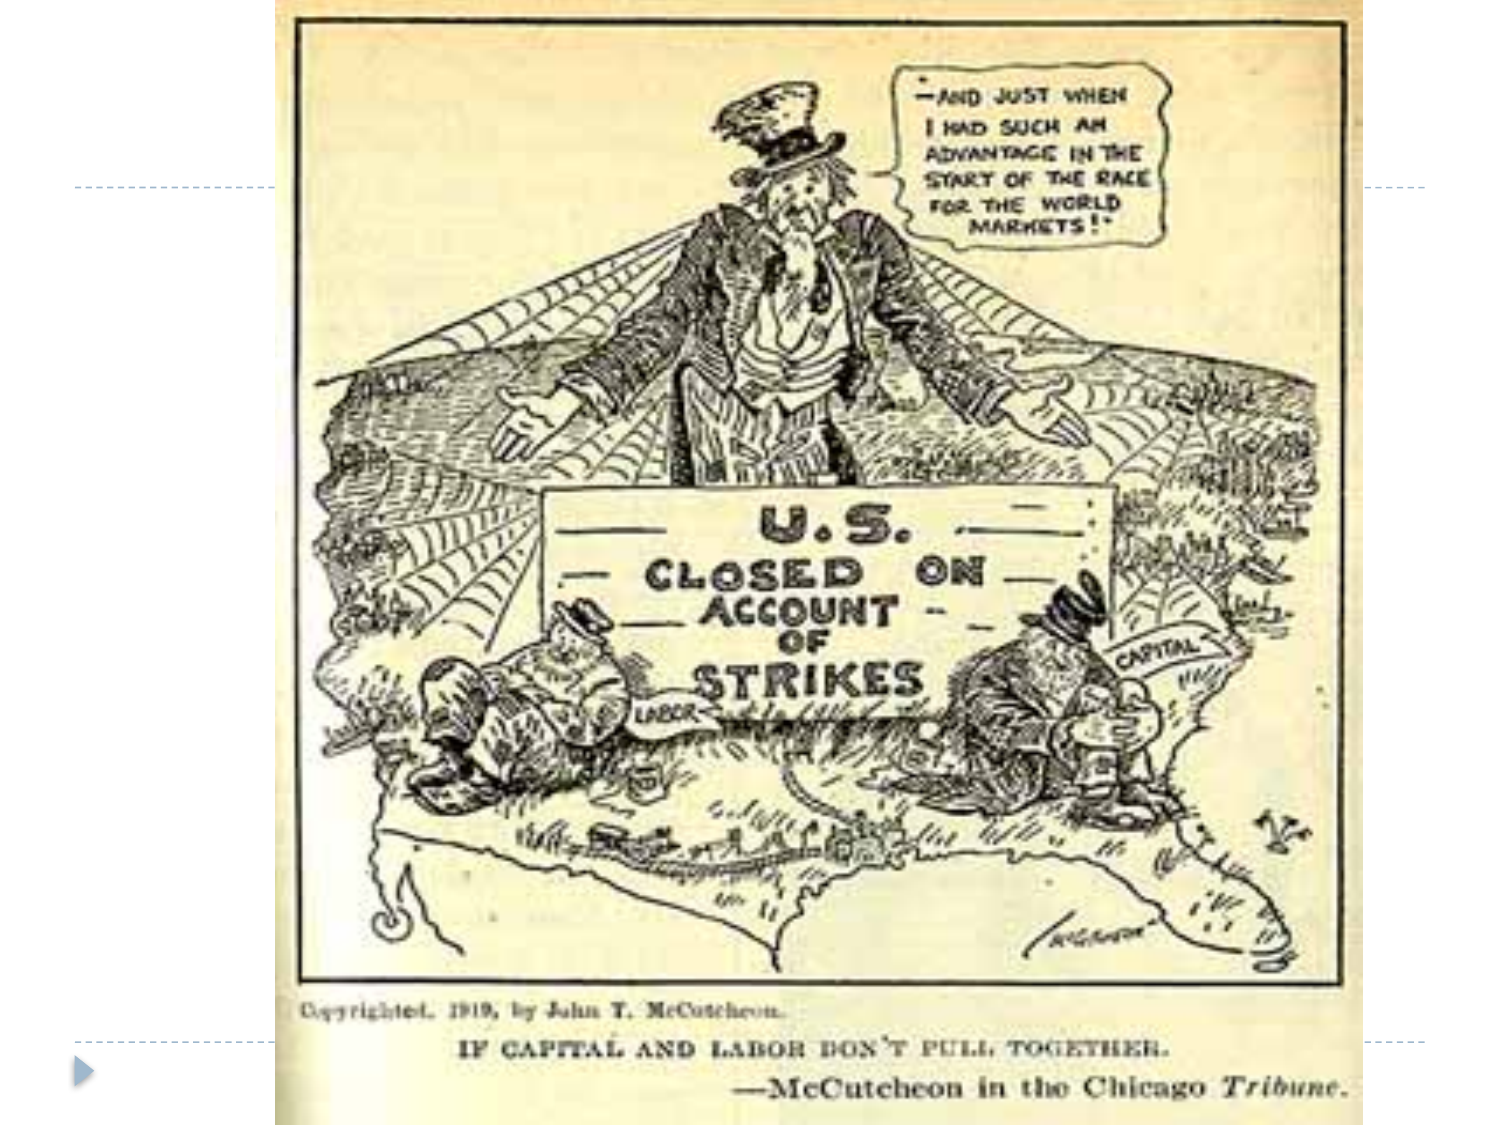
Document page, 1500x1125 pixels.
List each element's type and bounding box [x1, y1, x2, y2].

picture [274, 0, 1363, 1125]
